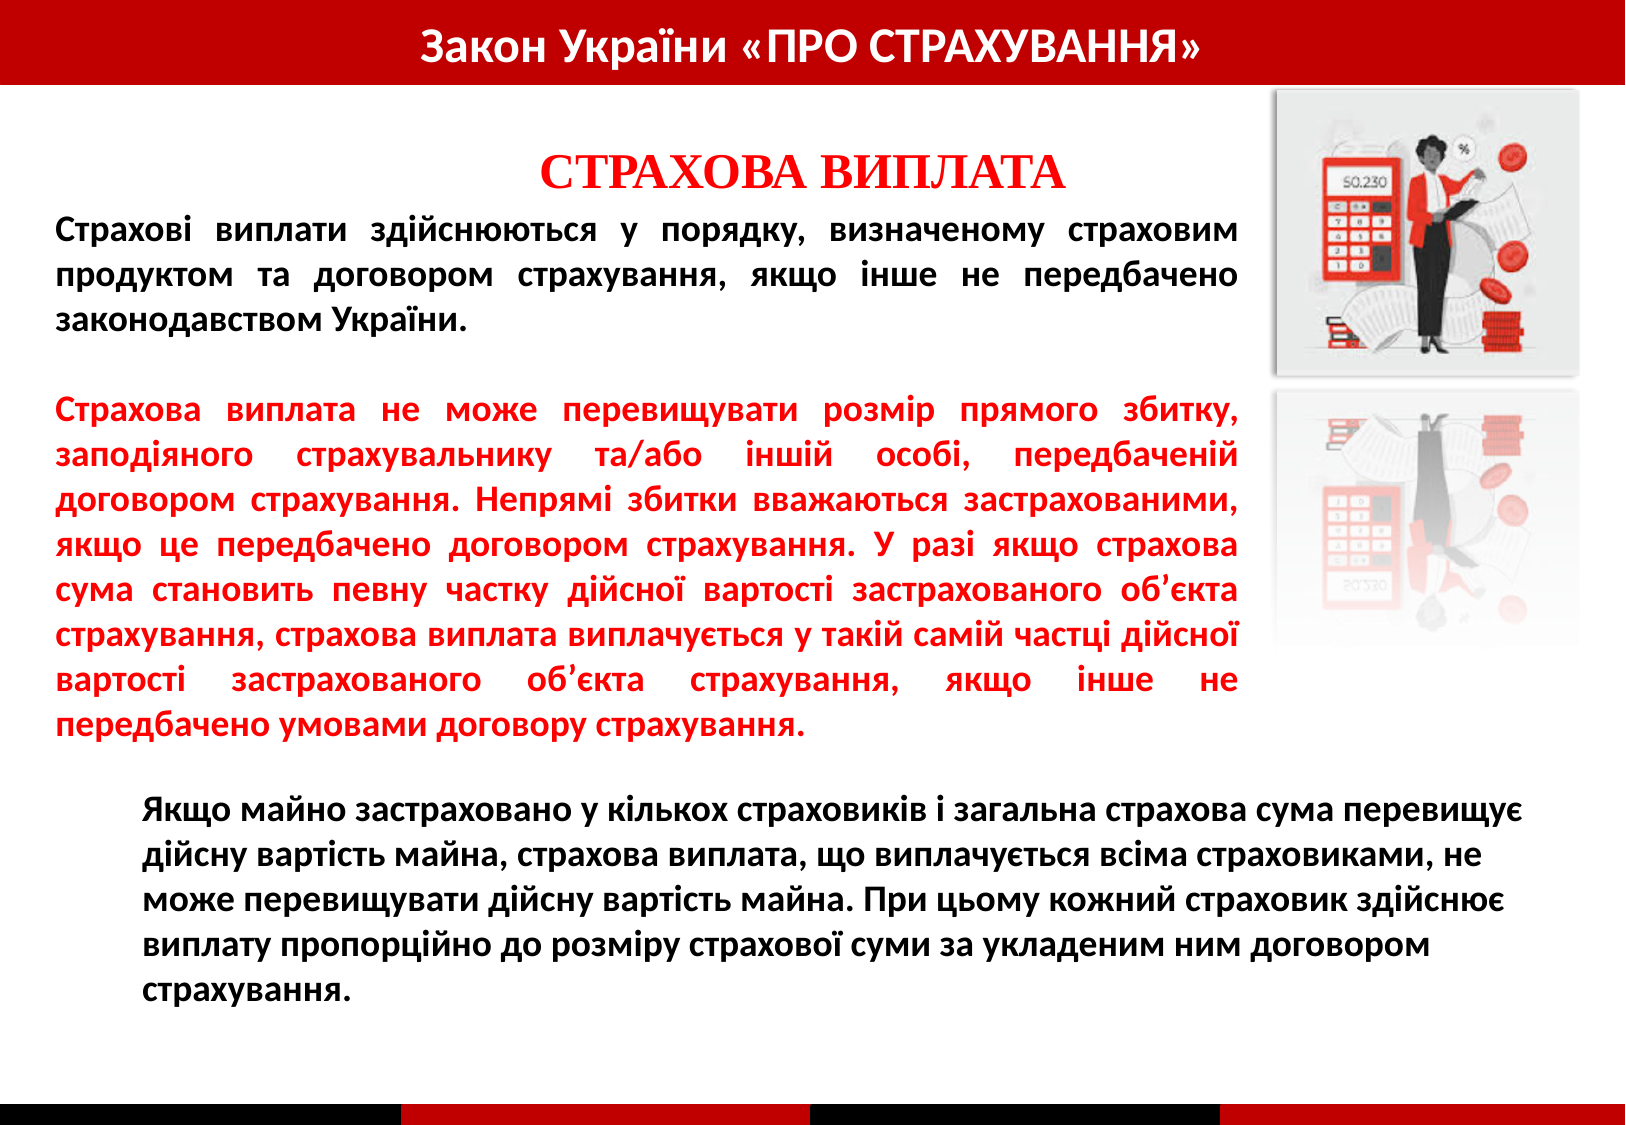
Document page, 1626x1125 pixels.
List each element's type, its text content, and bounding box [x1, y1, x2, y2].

picture [1263, 82, 1584, 686]
text_box Закон України «ПРО СТРАХУВАННЯ» [0, 0, 1625, 85]
text_box [810, 1104, 1220, 1125]
text_box Страхові виплати здійснюються у порядку, визначеному страховим продуктом та договором страхування, якщо інше не передбачено законодавством України. Страхова виплата не може перевищувати розмір прямого збитку, заподіяного страхувальнику та/або іншій особі, передбаченій договором страхування. Непрямі збитки вважаються застрахованими, якщо це передбачено договором страхування. У разі якщо страхова сума становить певну частку дійсної вартості застрахованого об’єкта страхування, страхова виплата виплачується у такій самій частці дійсної вартості застрахованого об’єкта страхування, якщо інше не передбачено умовами договору страхування. [40, 196, 1255, 841]
text_box [401, 1104, 810, 1125]
text_box [1220, 1104, 1625, 1125]
text_box [0, 1104, 401, 1125]
text_box СТРАХОВА ВИПЛАТА [35, 130, 1258, 206]
text_box Якщо майно застраховано у кількох страховиків і загальна страхова сума перевищує дійсну вартість майна, страхова виплата, що виплачується всіма страховиками, не може перевищувати дійсну вартість майна. При цьому кожний страховик здійснює виплату пропорційно до розміру страхової суми за укладеним ним договором страхування. [127, 776, 1571, 1017]
